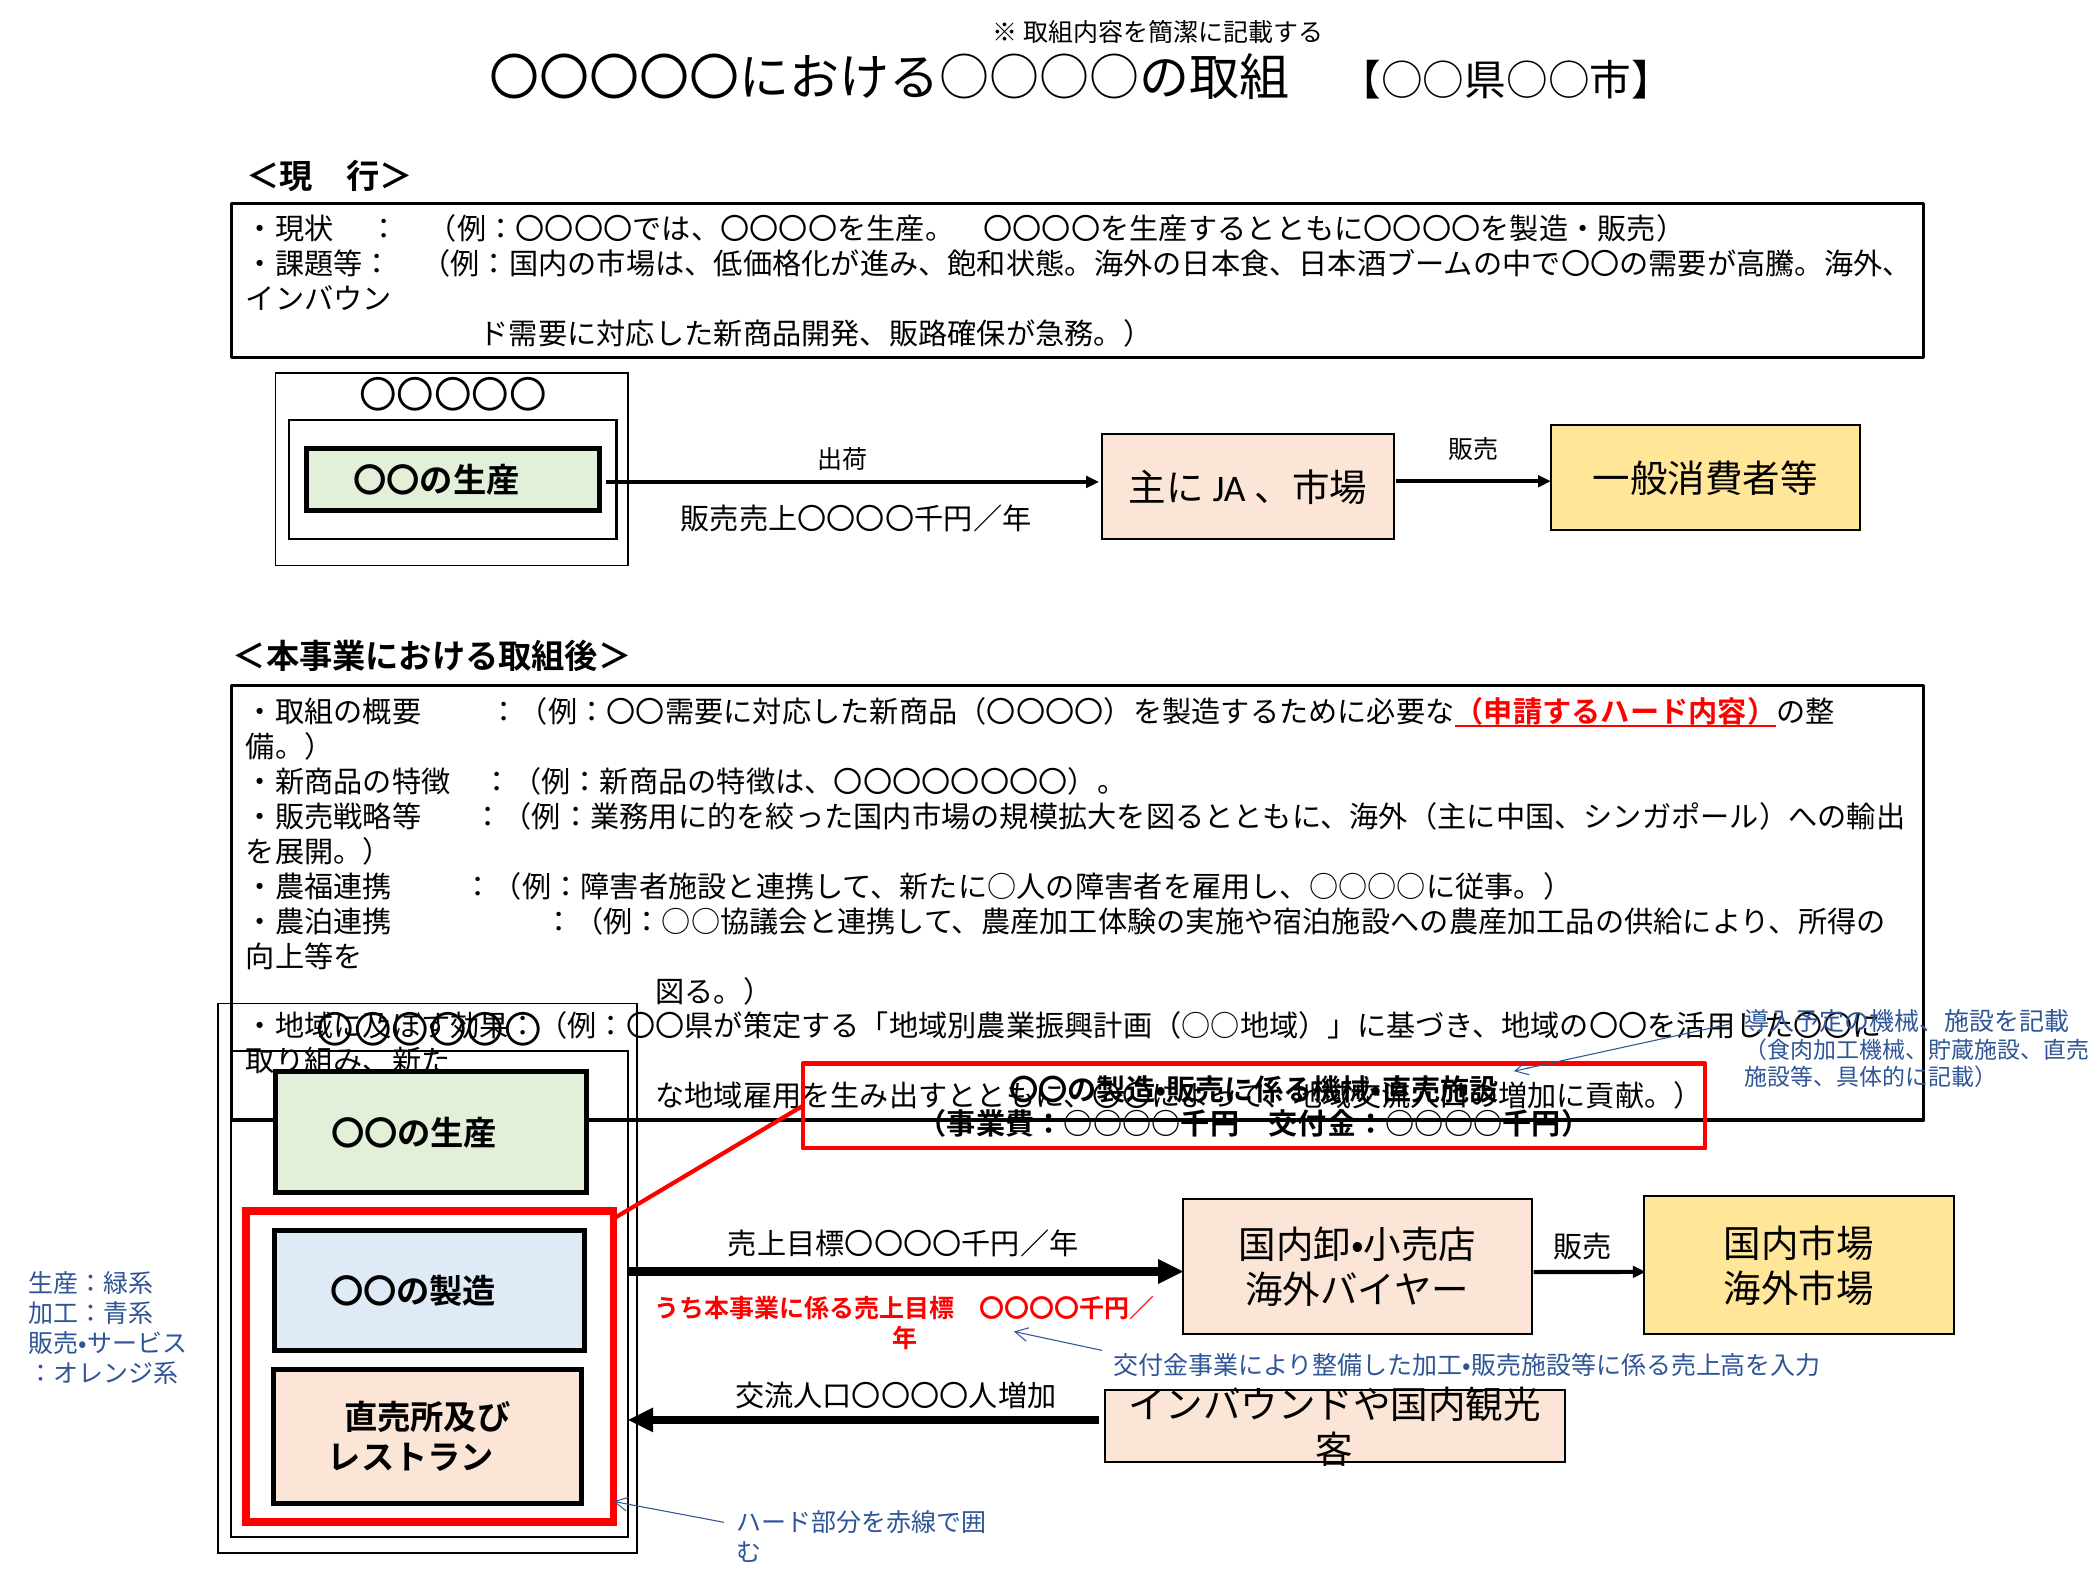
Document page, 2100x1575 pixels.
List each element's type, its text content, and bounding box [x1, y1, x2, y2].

text_box ※取組内容を簡潔に記載する [978, 9, 1565, 55]
text_box ・取組の概要 ：（例：〇〇需要に対応した新商品（〇〇〇〇）を製造するために必要な（申請するハード内容）の整備。） ・新商品の特徴 ：（例：新商品の特徴は、〇〇〇〇〇〇〇〇）。 ・販売戦略等 ：（例：業務用に的を絞った国内市場の規模拡大を図るとともに、海外（主に中国、シンガポール）への輸出を展開。） ・農福連携 ：（例：障害者施設と連携して、新たに○人の障害者を雇用し、○○○○に従事。） ・農泊連携 ：（例：○○協議会と連携して、農産加工体験の実施や宿泊施設への農産加工品の供給により、所得の向上等を 図る。） ・地域に及ぼす効果：（例：〇〇県が策定する「地域別農業振興計画（○○地域）」に基づき、地域の〇〇を活用した〇〇に取り組み、新た な地域雇用を生み出すとともに、〇〇によって、地域交流人口の増加に貢献。） [231, 685, 1924, 1106]
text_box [275, 363, 1861, 566]
text_box 販売 [1533, 1221, 1643, 1271]
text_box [1513, 1023, 1731, 1072]
text_box 〇〇〇〇〇における○○○○の取組 【○○県○○市】 [141, 37, 2022, 113]
text_box 〇〇の生産 [274, 1070, 587, 1193]
text_box うち本事業に係る売上目標 〇〇〇〇千円／年 [635, 1285, 1174, 1360]
text_box 交付金事業により整備した加工・販売施設等に係る売上高を入力 [1098, 1342, 1905, 1387]
text_box 〇〇〇〇〇〇 [301, 998, 557, 1059]
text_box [614, 1106, 803, 1219]
text_box [245, 1210, 614, 1523]
text_box 売上目標〇〇〇〇千円／年 [697, 1218, 1110, 1268]
text_box ＜現 行＞ [231, 147, 453, 203]
text_box インバウンドや国内観光客 [1104, 1389, 1566, 1463]
text_box ハード部分を赤線で囲む [721, 1499, 1014, 1575]
text_box ・取組の概要 ：（例：〇〇需要に対応した新商品（〇〇〇〇）を製造するために必要な（申請するハード内容）の整備。） ・新商品の特徴 ：（例：新商品の特徴は、〇〇〇〇〇〇〇〇）。 ・販売戦略等 ：（例：業務用に的を絞った国内市場の規模拡大を図るとともに、海外（主に中国、シンガポール）への輸出を展開。） ・農福連携 ：（例：障害者施設と連携して、新たに○人の障害者を雇用し、○○○○に従事。） ・農泊連携 ：（例：○○協議会と連携して、農産加工体験の実施や宿泊施設への農産加工品の供給により、所得の向上等を 図る。） ・地域に及ぼす効果：（例：〇〇県が策定する「地域別農業振興計画（○○地域）」に基づき、地域の〇〇を活用した〇〇に取り組み、新た な地域雇用を生み出すとともに、〇〇によって、地域交流人口の増加に貢献。） [1706, 1072, 1924, 1120]
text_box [1013, 1331, 1103, 1351]
text_box 導入予定の機械、施設を記載 （食肉加工機械、貯蔵施設、直売施設等、具体的に記載） [1730, 998, 2100, 1098]
text_box 生産：緑系 加工：青系 販売・サービス ：オレンジ系 [14, 1260, 277, 1396]
text_box 交流人口〇〇〇〇人増加 [689, 1369, 1103, 1420]
text_box 国内卸・小売店 海外バイヤー [1182, 1198, 1533, 1335]
text_box 〇〇の製造・販売に係る機械・直売施設 （事業費：○○○○千円 交付金：○○○○千円） [802, 1063, 1706, 1149]
text_box [217, 1002, 638, 1260]
text_box 国内市場 海外市場 [1643, 1195, 1955, 1335]
text_box ＜本事業における取組後＞ [218, 627, 682, 683]
text_box [614, 1219, 638, 1501]
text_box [613, 1501, 724, 1523]
text_box [217, 1396, 638, 1554]
text_box ・現状 ： （例：〇〇〇〇では、〇〇〇〇を生産。 〇〇〇〇を生産するとともに〇〇〇〇を製造・販売） ・課題等： （例：国内の市場は、低価格化が進み、飽和状態。海外の日本食、日本酒ブームの中で〇〇の需要が高騰。海外、インバウン ド需要に対応した新商品開発、販路確保が急務。） [231, 203, 1924, 358]
